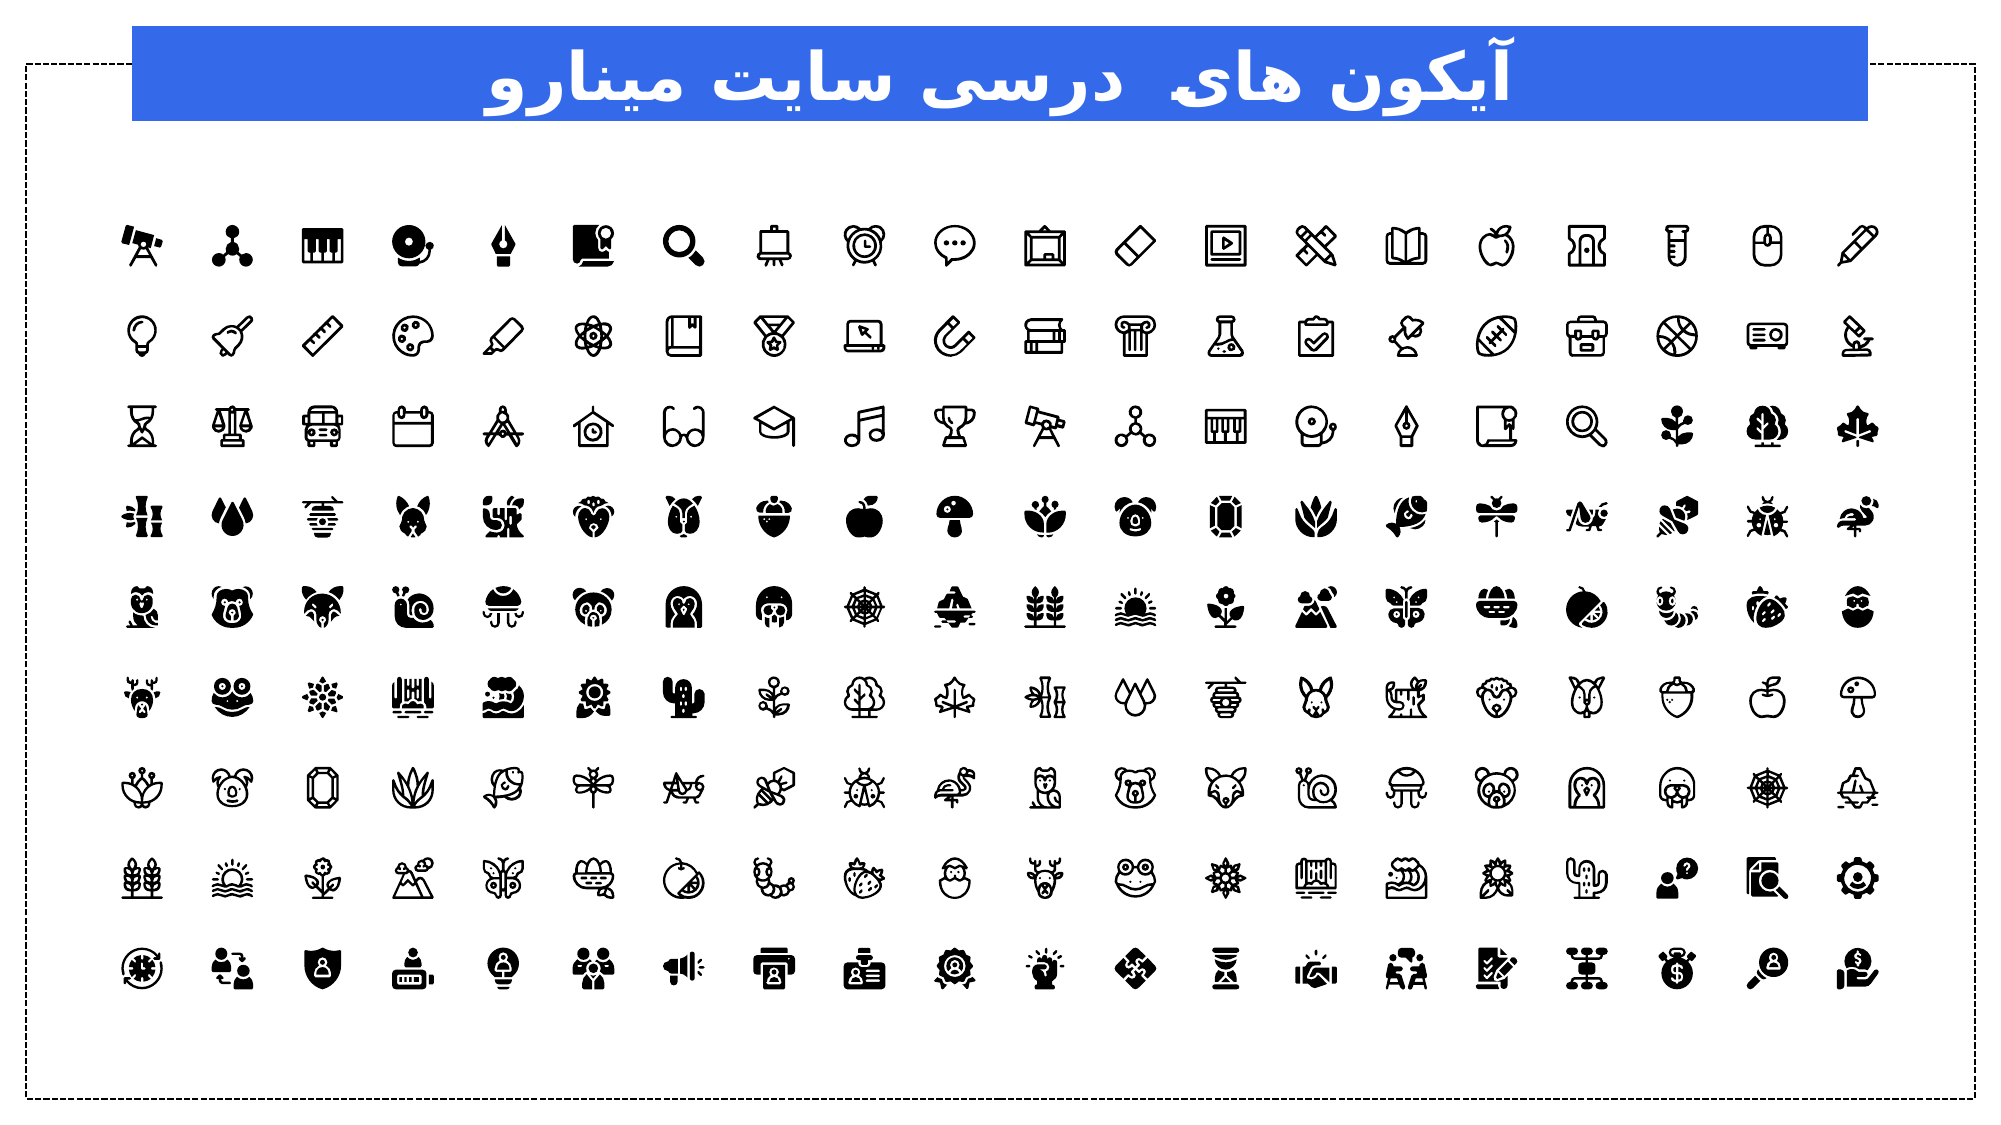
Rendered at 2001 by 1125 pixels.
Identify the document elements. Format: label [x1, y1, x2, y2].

text_box [1566, 857, 1608, 899]
text_box [211, 862, 254, 898]
text_box [313, 532, 331, 538]
text_box [417, 495, 430, 516]
text_box [755, 586, 793, 628]
text_box [1024, 224, 1066, 267]
text_box [392, 315, 434, 357]
text_box [125, 586, 158, 628]
text_box [855, 955, 873, 965]
text_box [127, 315, 157, 357]
text_box [947, 520, 962, 538]
text_box [578, 495, 615, 538]
text_box [1479, 857, 1514, 899]
text_box [304, 857, 342, 899]
text_box [1114, 858, 1157, 898]
text_box [1500, 617, 1518, 628]
text_box [307, 682, 318, 696]
text_box [938, 857, 971, 899]
text_box [1656, 872, 1679, 899]
text_box [933, 315, 976, 357]
text_box [1746, 505, 1789, 538]
text_box [494, 979, 512, 985]
text_box [1409, 588, 1428, 606]
text_box [482, 317, 525, 355]
text_box [1397, 947, 1428, 990]
text_box [127, 405, 158, 448]
text_box [1566, 586, 1608, 628]
text_box [309, 698, 322, 711]
text_box [662, 958, 678, 974]
text_box [407, 593, 434, 620]
text_box [1114, 597, 1157, 627]
text_box [318, 518, 326, 526]
text_box [211, 497, 226, 524]
text_box [662, 857, 705, 899]
text_box [497, 986, 510, 990]
text_box [490, 613, 500, 628]
text_box [1212, 947, 1240, 953]
text_box [514, 610, 524, 619]
text_box [211, 586, 254, 628]
text_box [1204, 767, 1247, 809]
text_box [301, 693, 309, 701]
text_box [319, 711, 327, 719]
text_box [1212, 984, 1240, 990]
text_box [670, 975, 678, 986]
text_box [1751, 862, 1789, 899]
text_box [1039, 495, 1066, 533]
text_box [1566, 501, 1608, 532]
text_box [1841, 596, 1874, 628]
text_box [572, 505, 582, 517]
text_box [121, 947, 163, 990]
text_box [327, 698, 336, 705]
text_box [1295, 857, 1337, 890]
text_box [1298, 315, 1335, 357]
text_box [1385, 588, 1404, 606]
text_box [1317, 586, 1337, 601]
text_box [506, 495, 524, 510]
text_box [934, 766, 976, 809]
text_box [1841, 315, 1874, 357]
text_box [1474, 766, 1519, 809]
text_box [1656, 586, 1699, 628]
text_box [233, 964, 254, 990]
text_box [1746, 595, 1788, 628]
text_box [392, 676, 434, 709]
text_box [231, 952, 246, 963]
text_box [301, 496, 344, 511]
text_box [1214, 970, 1225, 982]
text_box [1493, 519, 1500, 538]
text_box [1024, 318, 1066, 354]
text_box [753, 857, 796, 899]
text_box [136, 703, 148, 719]
text_box [753, 405, 796, 448]
text_box [934, 977, 948, 990]
text_box [1207, 315, 1245, 357]
text_box [1659, 766, 1696, 809]
text_box [123, 676, 161, 711]
text_box [125, 517, 148, 538]
text_box [392, 405, 434, 448]
text_box [302, 405, 344, 448]
text_box [1566, 405, 1608, 448]
text_box [1295, 966, 1301, 984]
text_box [665, 315, 703, 357]
text_box [392, 710, 402, 714]
text_box [1836, 405, 1879, 443]
text_box [211, 224, 253, 267]
text_box [1836, 857, 1879, 899]
text_box [843, 586, 886, 628]
text_box [1295, 591, 1337, 628]
text_box [1836, 969, 1845, 990]
text_box [760, 947, 788, 953]
text_box [1388, 608, 1406, 628]
text_box [662, 224, 705, 267]
text_box [662, 772, 705, 804]
text_box [758, 676, 791, 719]
text_box [1227, 970, 1237, 982]
text_box [121, 766, 163, 809]
text_box [1478, 586, 1505, 599]
text_box [1476, 600, 1518, 618]
text_box [1031, 500, 1040, 511]
text_box [1478, 224, 1515, 267]
text_box [121, 224, 135, 245]
text_box [1114, 767, 1157, 809]
text_box [1746, 322, 1789, 350]
text_box [572, 766, 615, 809]
text_box [1114, 947, 1157, 990]
text_box [1661, 405, 1694, 448]
text_box [1024, 586, 1066, 628]
text_box [414, 857, 434, 872]
text_box [1746, 405, 1789, 440]
text_box [331, 705, 338, 713]
text_box [1407, 607, 1425, 628]
text_box [1665, 224, 1690, 267]
text_box [576, 676, 611, 719]
text_box [665, 586, 703, 628]
text_box [392, 969, 427, 990]
text_box [392, 862, 434, 899]
text_box [756, 495, 792, 513]
text_box [753, 766, 796, 809]
text_box [483, 766, 524, 809]
text_box [1295, 495, 1337, 538]
text_box [394, 598, 434, 628]
text_box [1567, 224, 1606, 267]
text_box [578, 261, 615, 267]
text_box [753, 315, 795, 357]
text_box [211, 405, 253, 448]
text_box [934, 676, 976, 719]
text_box [1478, 515, 1515, 523]
text_box [937, 586, 972, 609]
text_box [572, 947, 615, 990]
text_box [392, 586, 400, 597]
text_box [1751, 586, 1769, 595]
text_box [401, 586, 410, 597]
text_box [307, 705, 314, 713]
text_box [1204, 857, 1247, 899]
text_box [1761, 495, 1774, 505]
text_box [487, 947, 519, 978]
text_box [1476, 495, 1518, 513]
text_box [482, 676, 524, 719]
text_box [1385, 495, 1428, 538]
text_box [934, 405, 976, 448]
text_box [843, 405, 885, 448]
text_box [1400, 586, 1413, 599]
text_box [1053, 686, 1066, 719]
text_box [934, 610, 976, 628]
text_box [1504, 588, 1515, 599]
text_box [1331, 966, 1337, 984]
text_box [1204, 676, 1247, 719]
text_box [665, 495, 702, 538]
text_box [482, 405, 524, 448]
text_box [397, 715, 410, 719]
text_box [680, 954, 688, 978]
text_box [428, 974, 434, 985]
text_box [1566, 315, 1608, 357]
text_box [1568, 766, 1606, 809]
text_box [1209, 495, 1242, 538]
text_box [1024, 676, 1052, 718]
text_box [1659, 676, 1696, 719]
text_box [1475, 947, 1518, 990]
text_box [1385, 954, 1406, 990]
text_box [1299, 676, 1334, 719]
text_box [1844, 586, 1871, 596]
text_box [311, 527, 334, 531]
text_box [1836, 496, 1874, 538]
text_box [491, 224, 516, 254]
text_box [1207, 586, 1245, 628]
text_box [1205, 224, 1247, 267]
text_box [1029, 766, 1061, 809]
text_box [1844, 947, 1879, 987]
text_box [1746, 857, 1776, 895]
text_box [121, 512, 135, 521]
text_box [1024, 510, 1044, 533]
text_box [482, 495, 493, 506]
text_box [1746, 947, 1789, 990]
text_box [392, 224, 434, 267]
text_box [934, 224, 976, 267]
text_box [574, 315, 613, 357]
text_box [1114, 315, 1157, 357]
text_box [301, 586, 344, 628]
text_box [573, 405, 614, 448]
text_box [211, 947, 232, 973]
text_box [221, 497, 254, 536]
text_box [843, 962, 886, 990]
text_box [485, 586, 522, 606]
text_box [1658, 947, 1696, 990]
text_box [211, 768, 254, 808]
text_box [843, 676, 886, 719]
text_box [1385, 857, 1428, 899]
text_box [1476, 405, 1518, 448]
text_box [1024, 405, 1066, 448]
text_box [1295, 405, 1337, 448]
text_box [843, 767, 886, 809]
text_box [662, 405, 705, 448]
text_box [315, 676, 343, 701]
text_box [1302, 961, 1330, 989]
text_box [1221, 977, 1231, 983]
text_box [1385, 766, 1428, 809]
text_box [482, 857, 524, 899]
text_box [1568, 676, 1606, 719]
text_box [216, 974, 232, 985]
text_box [1749, 676, 1786, 719]
text_box [392, 766, 434, 809]
text_box [843, 319, 886, 353]
text_box [404, 710, 422, 714]
text_box [150, 505, 163, 521]
text_box [1675, 857, 1699, 880]
text_box [1475, 315, 1518, 357]
text_box [1119, 497, 1157, 537]
text_box [1394, 405, 1419, 448]
text_box [1754, 442, 1782, 448]
text_box [662, 676, 705, 719]
text_box [858, 947, 871, 953]
text_box [211, 315, 254, 357]
text_box [689, 951, 695, 981]
text_box [1114, 497, 1133, 513]
text_box [404, 947, 422, 968]
text_box [1214, 959, 1237, 970]
text_box [1388, 315, 1425, 357]
text_box [1114, 224, 1156, 267]
text_box [1566, 947, 1608, 990]
text_box [125, 495, 148, 516]
text_box [496, 256, 511, 267]
text_box [1836, 767, 1879, 809]
text_box [323, 702, 331, 711]
text_box [1385, 226, 1428, 265]
text_box [1032, 947, 1058, 990]
text_box [572, 587, 615, 627]
text_box [302, 315, 344, 357]
text_box [1144, 592, 1150, 600]
text_box [482, 508, 502, 530]
text_box [1120, 592, 1127, 600]
text_box [843, 224, 886, 267]
text_box [572, 224, 615, 264]
text_box [1656, 495, 1699, 538]
text_box [154, 238, 163, 248]
text_box [1839, 676, 1877, 719]
text_box [1114, 405, 1157, 448]
text_box [843, 857, 885, 899]
text_box [1385, 676, 1428, 719]
text_box [416, 715, 429, 719]
text_box [1656, 315, 1698, 357]
text_box [1837, 224, 1879, 267]
text_box [129, 230, 158, 267]
text_box [304, 947, 342, 990]
text_box [482, 610, 493, 619]
text_box [756, 224, 792, 267]
text_box [1026, 857, 1064, 899]
text_box [396, 495, 427, 538]
text_box [301, 228, 344, 264]
text_box [306, 766, 339, 809]
text_box [1295, 767, 1337, 809]
text_box [1295, 224, 1337, 267]
text_box [758, 515, 790, 538]
text_box [1504, 239, 1510, 254]
text_box [1114, 678, 1157, 717]
text_box [211, 677, 254, 717]
text_box [150, 522, 163, 538]
text_box [936, 947, 976, 989]
text_box [506, 613, 517, 628]
text_box [423, 710, 434, 714]
text_box [1204, 408, 1247, 444]
text_box [121, 857, 163, 899]
text_box [1752, 224, 1783, 267]
text_box [1476, 676, 1518, 719]
text_box [846, 495, 883, 538]
text_box [753, 955, 796, 990]
text_box [1871, 498, 1879, 509]
text_box [936, 495, 974, 518]
text_box [1746, 767, 1789, 809]
text_box [1579, 343, 1595, 352]
text_box [1214, 954, 1237, 960]
text_box [572, 857, 615, 899]
text_box [485, 508, 524, 538]
